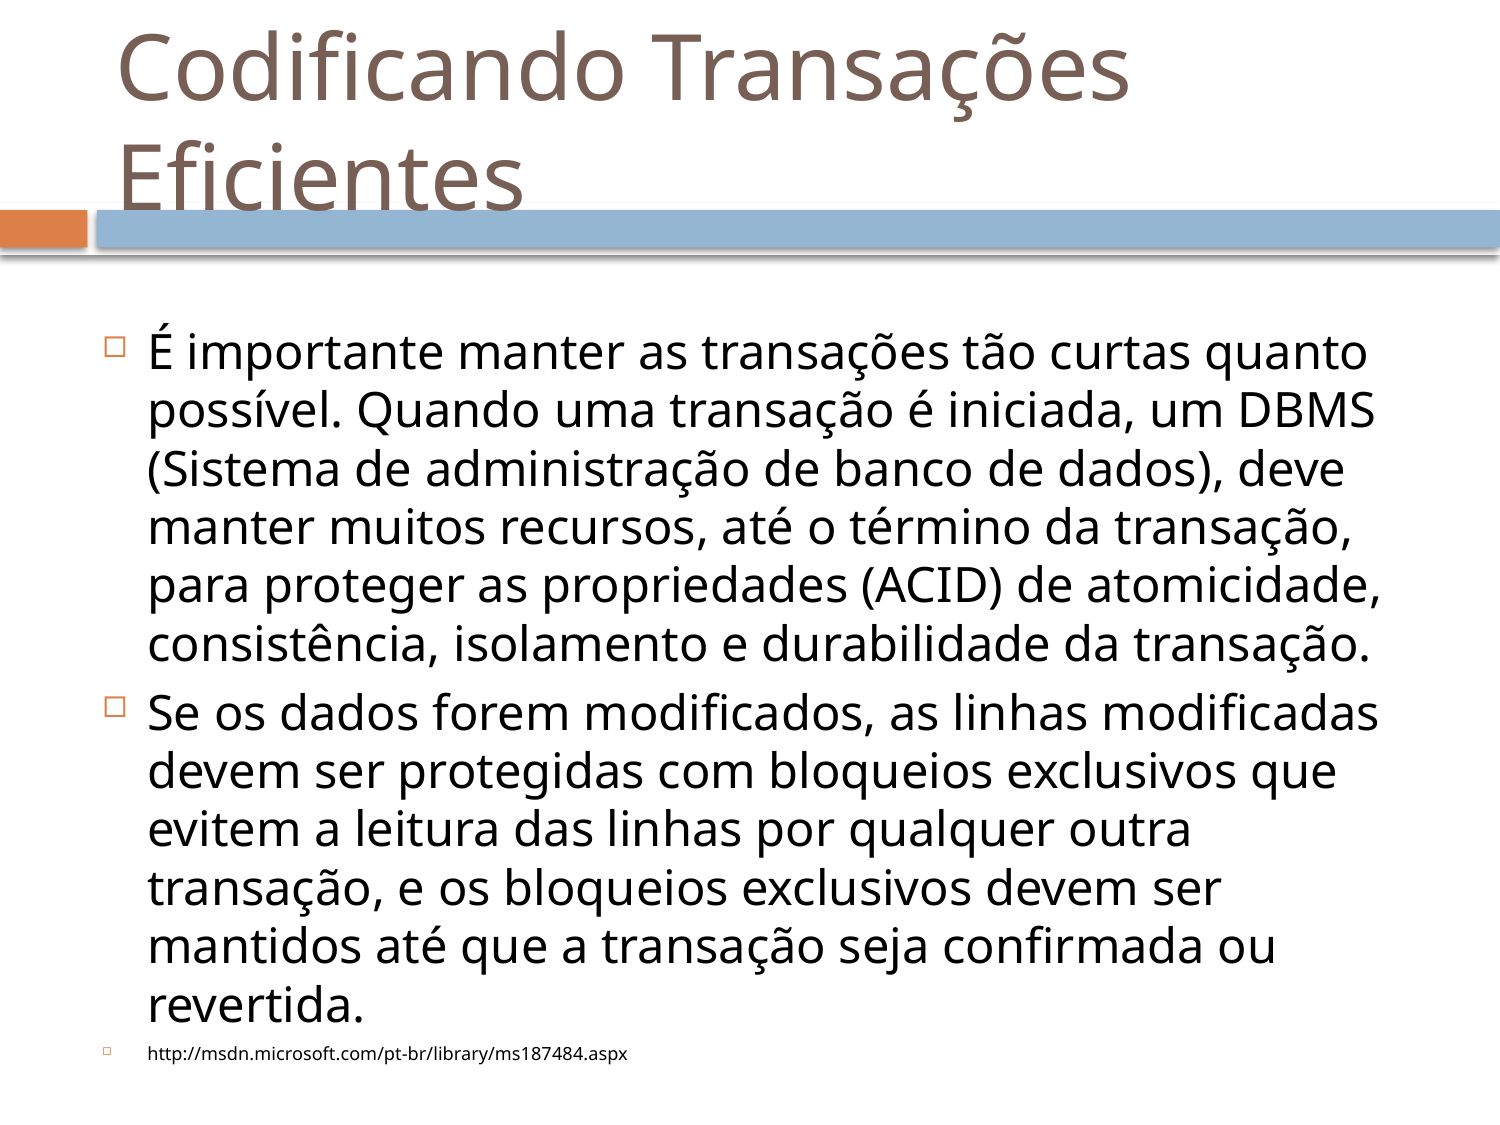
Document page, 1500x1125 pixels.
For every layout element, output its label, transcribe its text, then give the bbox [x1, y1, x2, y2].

list É importante manter as transações tão curtas quanto possível. Quando uma transação é iniciada, um DBMS (Sistema de administração de banco de dados), deve manter muitos recursos, até o término da transação, para proteger as propriedades (ACID) de atomicidade, consistência, isolamento e durabilidade da transação. Se os dados forem modificados, as linhas modificadas devem ser protegidas com bloqueios exclusivos que evitem a leitura das linhas por qualquer outra transação, e os bloqueios exclusivos devem ser mantidos até que a transação seja confirmada ou revertida. http://msdn.microsoft.com/pt-br/library/ms187484.aspx [87, 249, 1425, 1125]
title Codificando Transações Eficientes [100, 37, 1438, 200]
